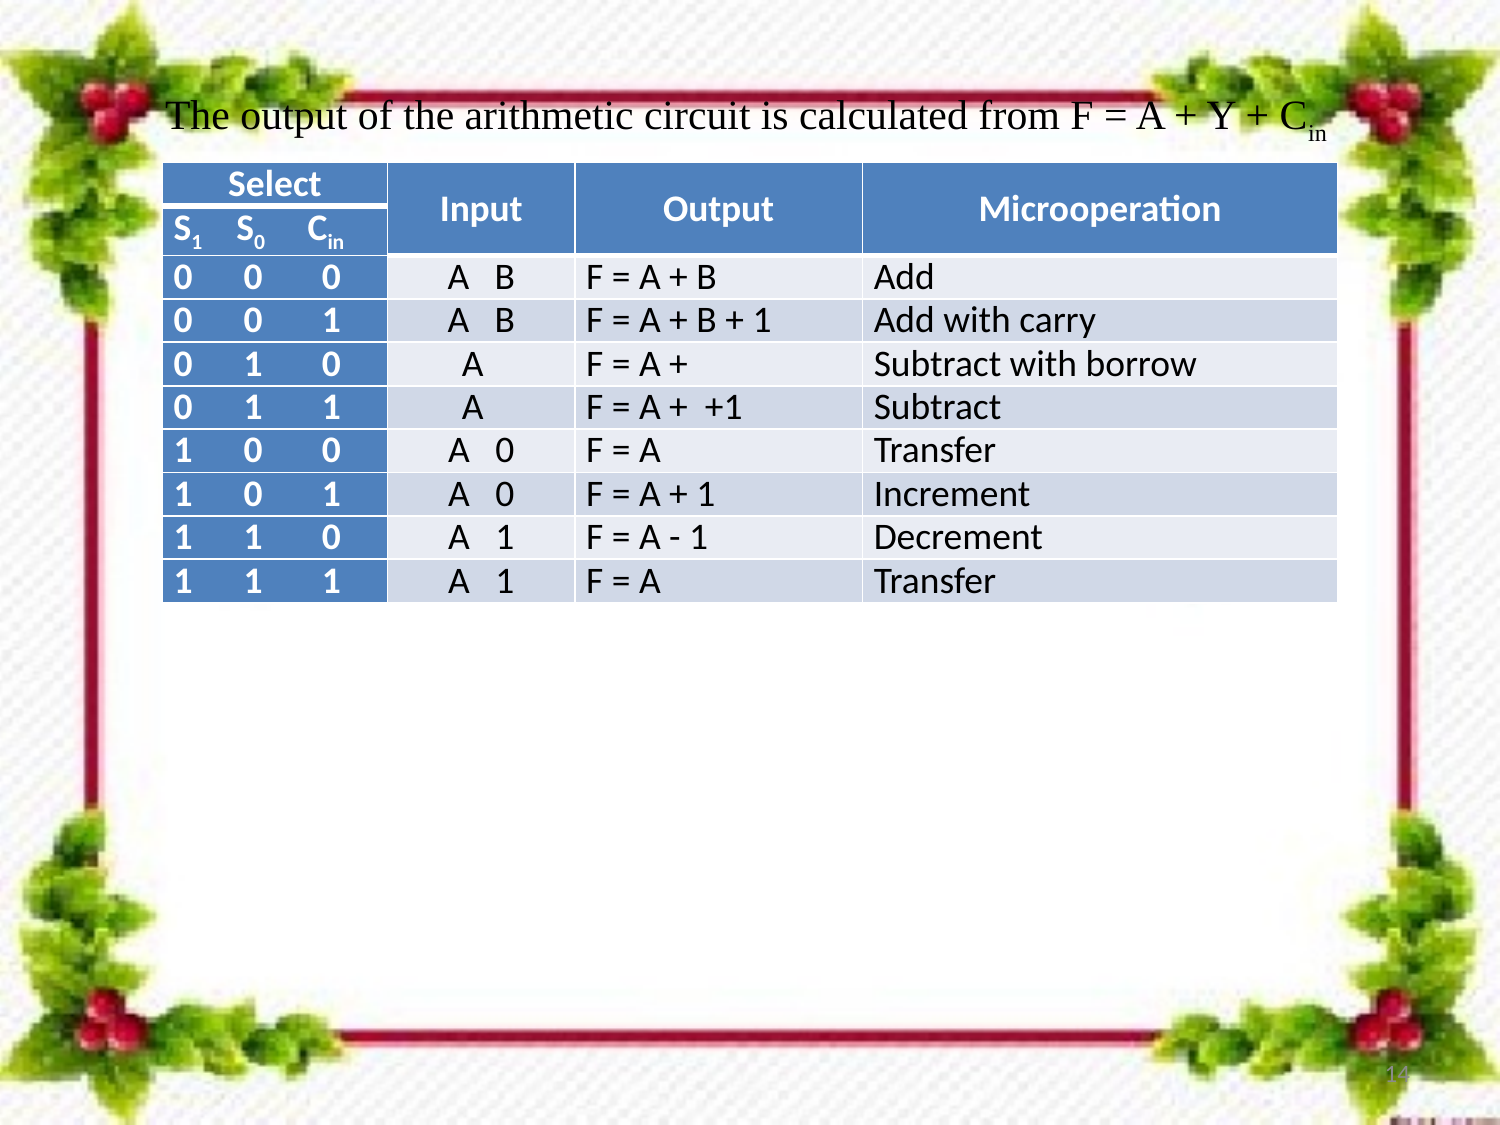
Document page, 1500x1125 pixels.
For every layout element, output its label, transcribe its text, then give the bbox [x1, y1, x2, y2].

slide_number 14 [1074, 1042, 1425, 1103]
text_box The output of the arithmetic circuit is calculated from F = A + Y + Cin [149, 80, 1350, 155]
picture [0, 0, 1500, 1125]
